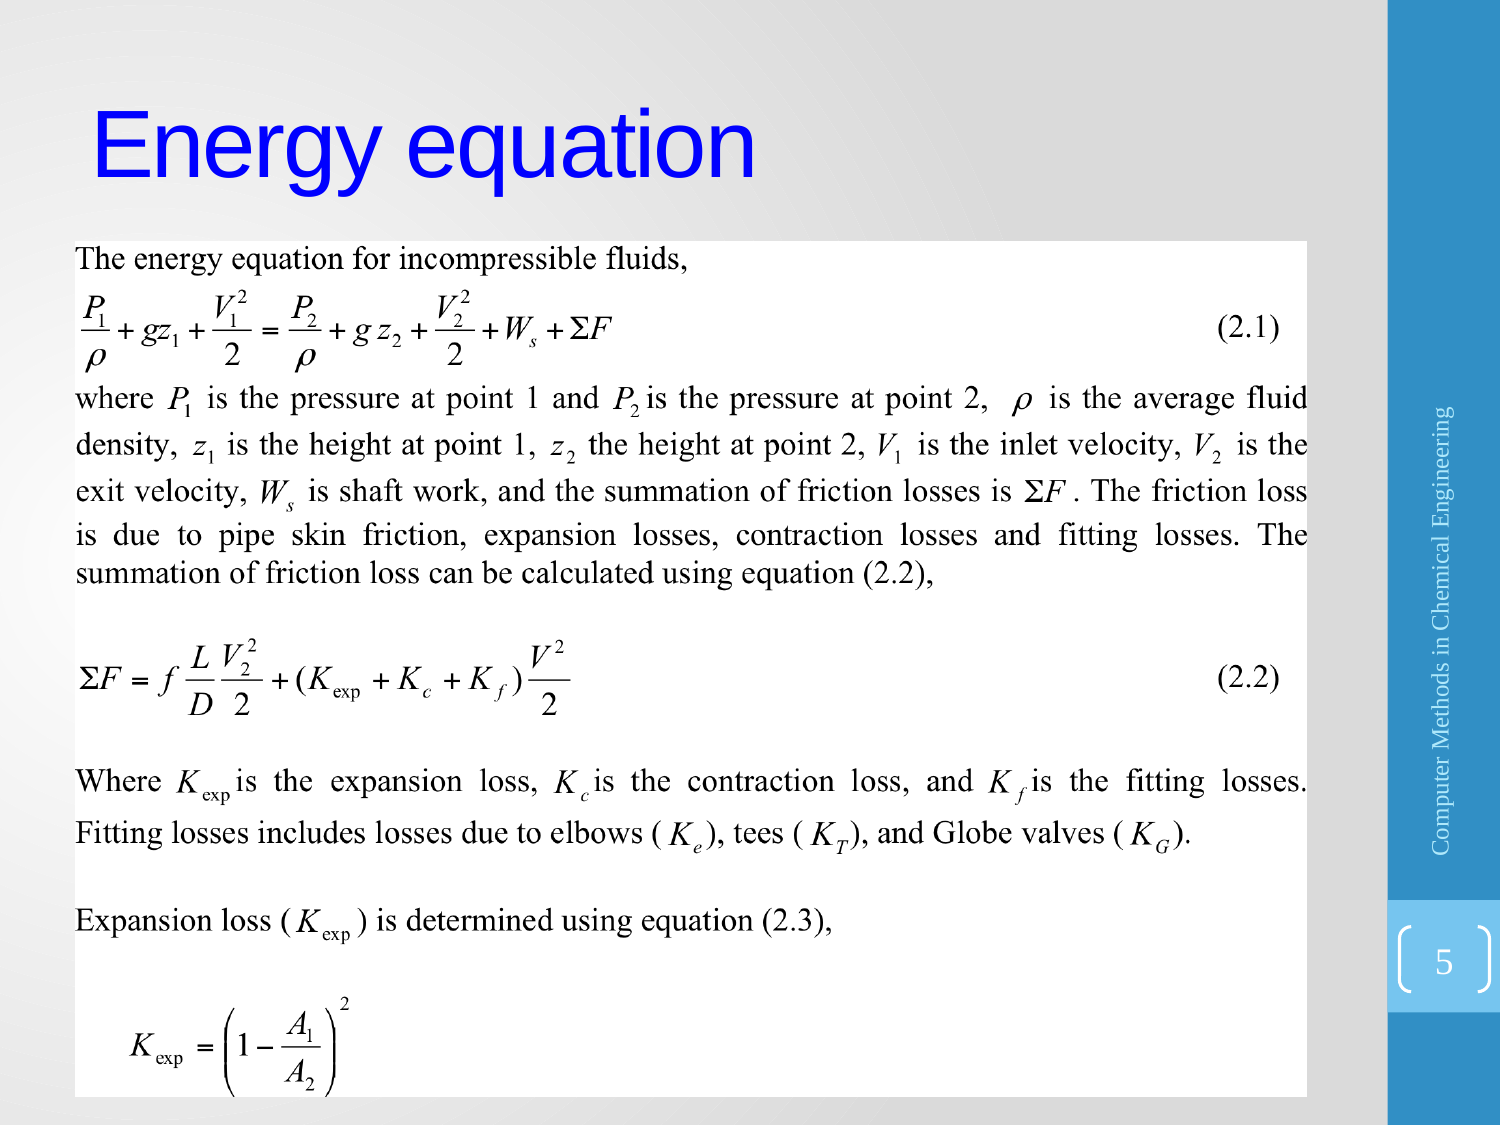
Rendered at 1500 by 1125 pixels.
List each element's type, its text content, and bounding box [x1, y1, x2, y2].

footer Computer Methods in Chemical Engineering [1408, 391, 1469, 889]
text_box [74, 241, 1308, 1098]
title Energy equation [75, 45, 1325, 233]
slide_number 5 [1397, 925, 1492, 994]
